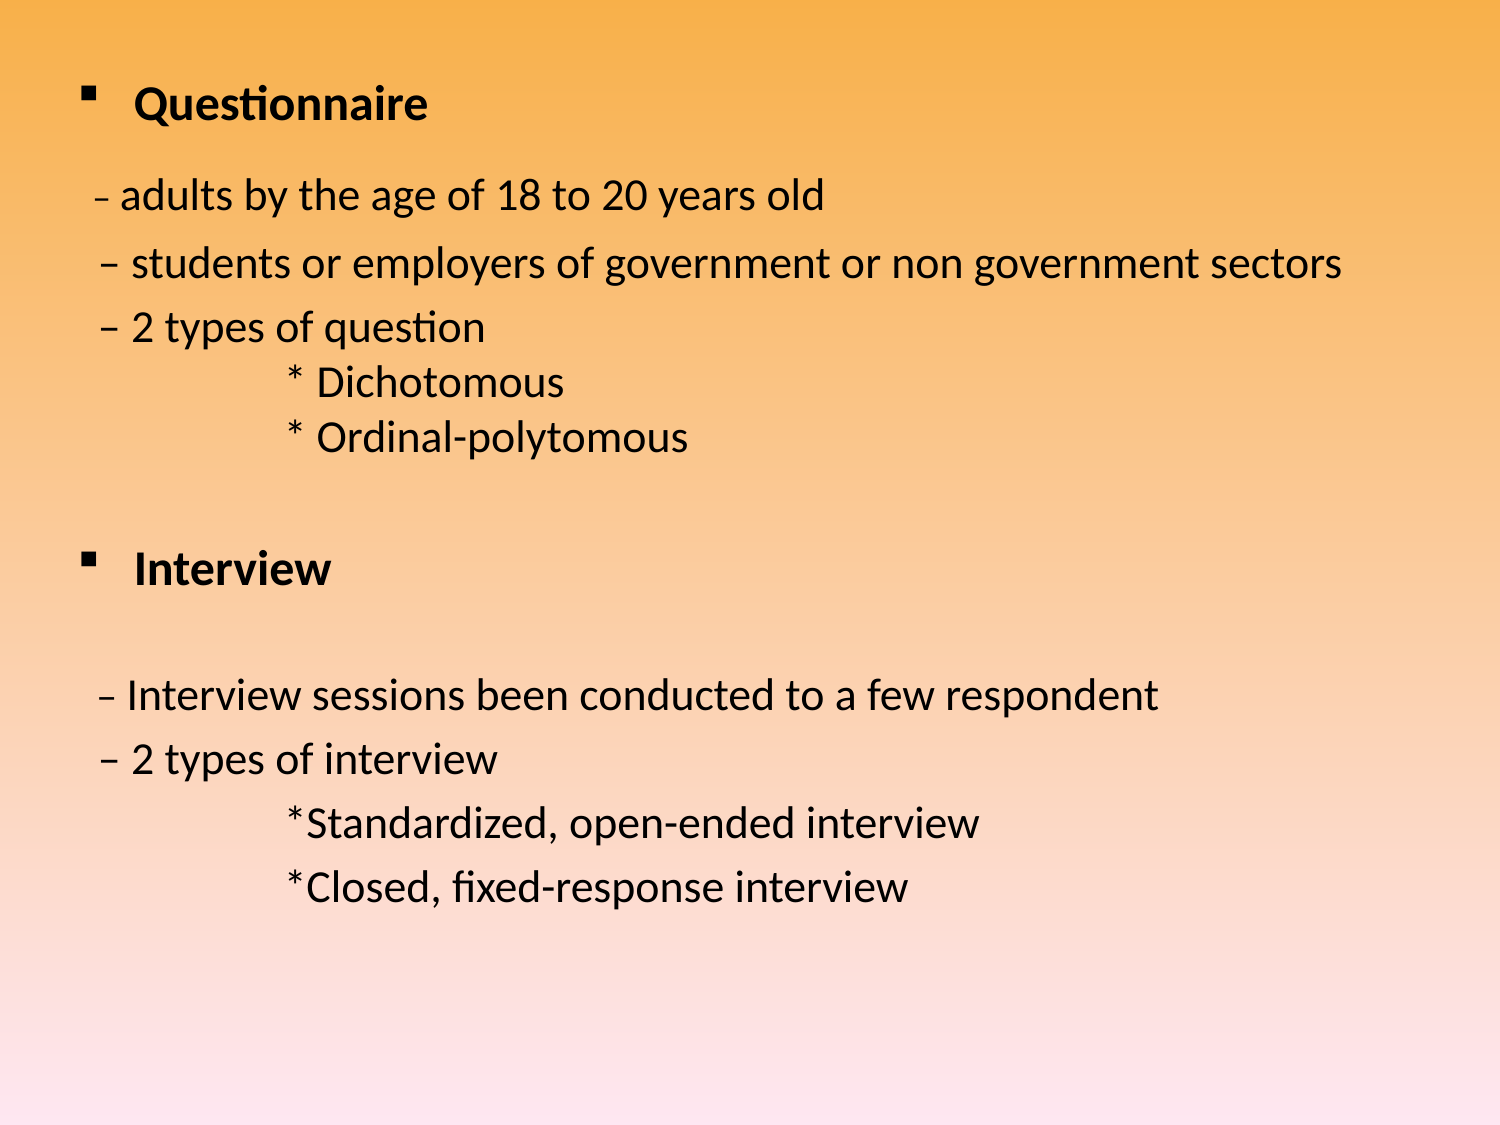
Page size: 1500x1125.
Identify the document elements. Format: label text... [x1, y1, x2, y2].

list Questionnaire – adults by the age of 18 to 20 years old – students or employers of government or non government sectors – 2 types of question * Dichotomous * Ordinal-polytomous Interview – Interview sessions been conducted to a few respondent – 2 types of interview *Standardized, open-ended interview *Closed, fixed-response interview [62, 62, 1425, 1013]
